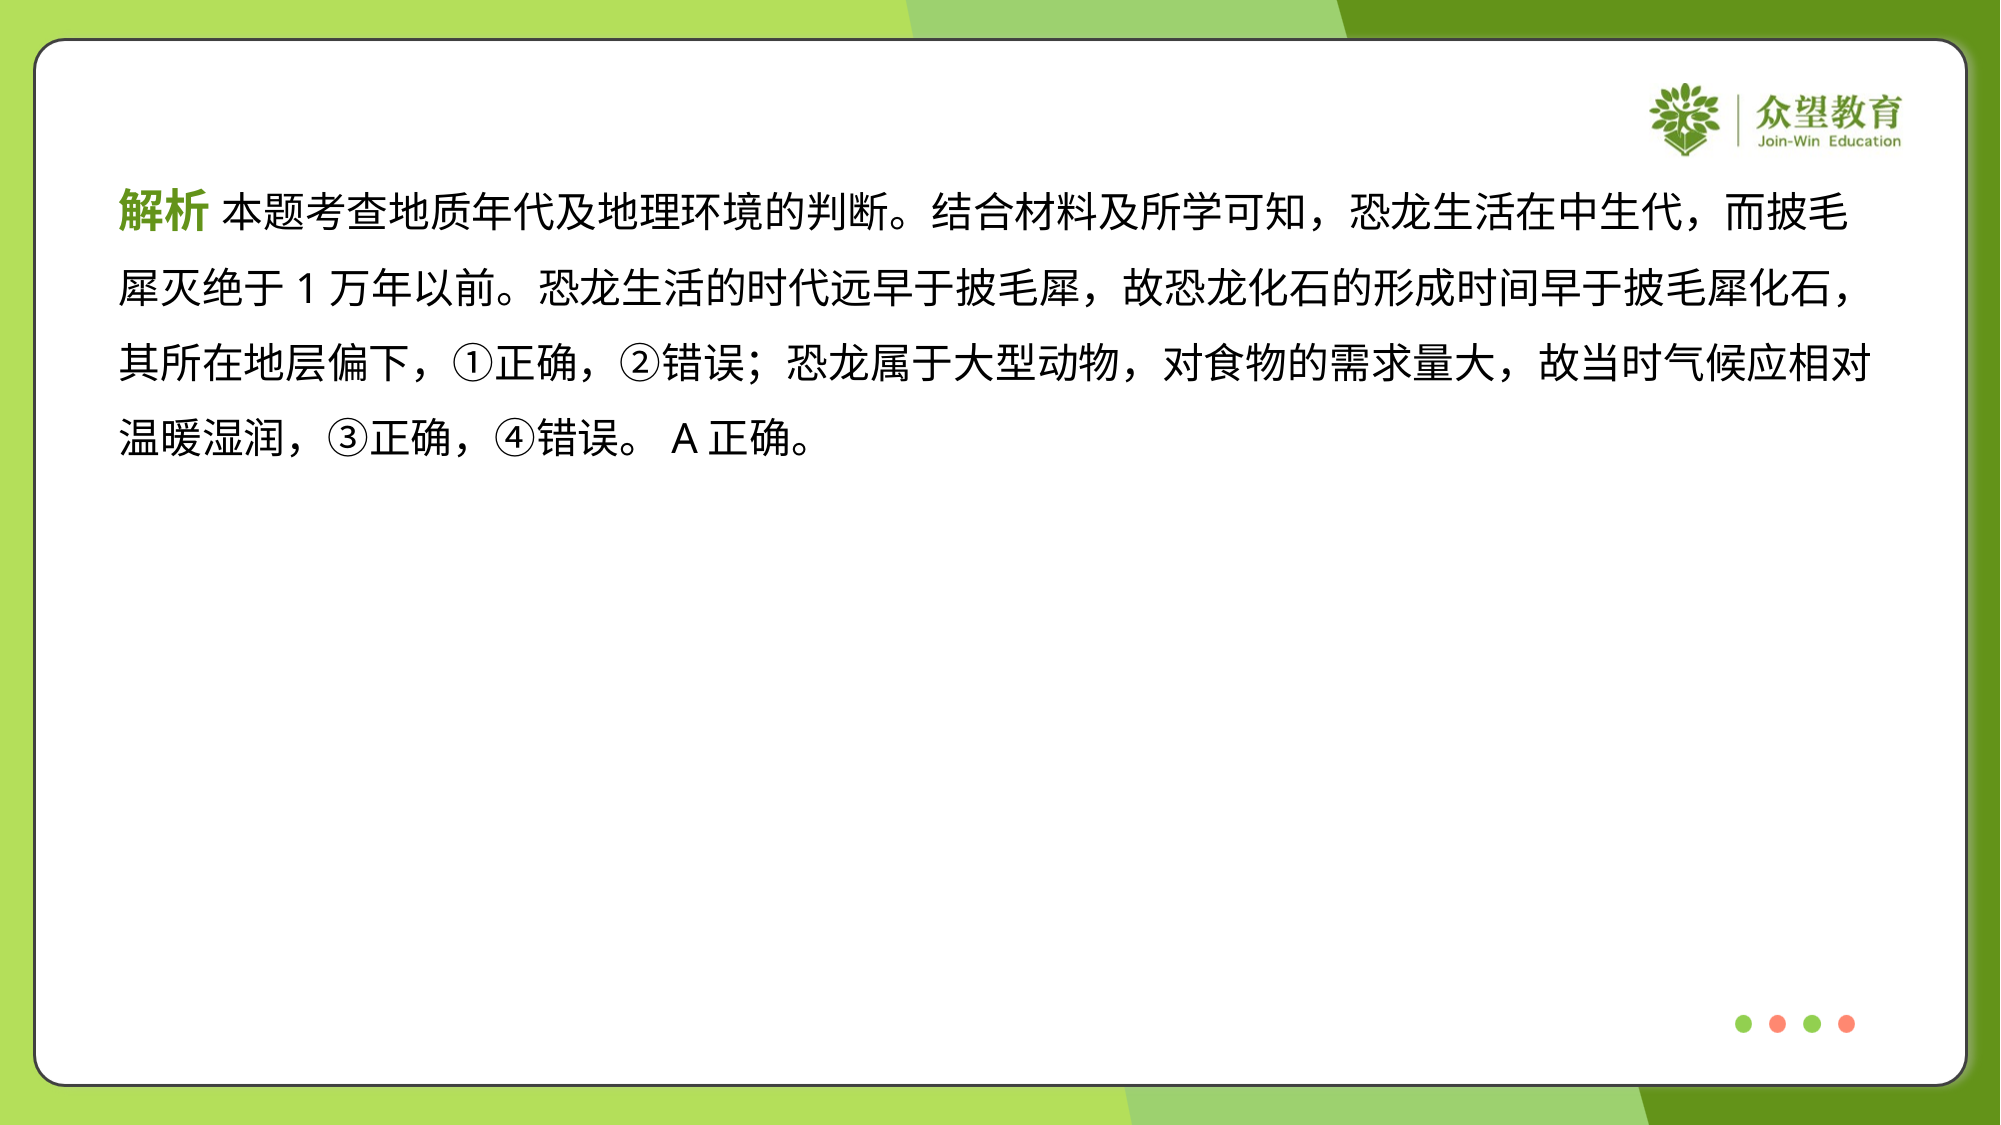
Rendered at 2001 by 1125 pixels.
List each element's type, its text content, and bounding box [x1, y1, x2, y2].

text_box 解析 本题考查地质年代及地理环境的判断。结合材料及所学可知，恐龙生活在中生代，而披毛 犀灭绝于1万年以前。恐龙生活的时代远早于披毛犀，故恐龙化石的形成时间早于披毛犀化石， 其所在地层偏下，①正确，②错误；恐龙属于大型动物，对食物的需求量大，故当时气候应相对 温暖湿润，③正确，④错误。A正确。 [118, 159, 1883, 462]
picture [0, 0, 2000, 1125]
